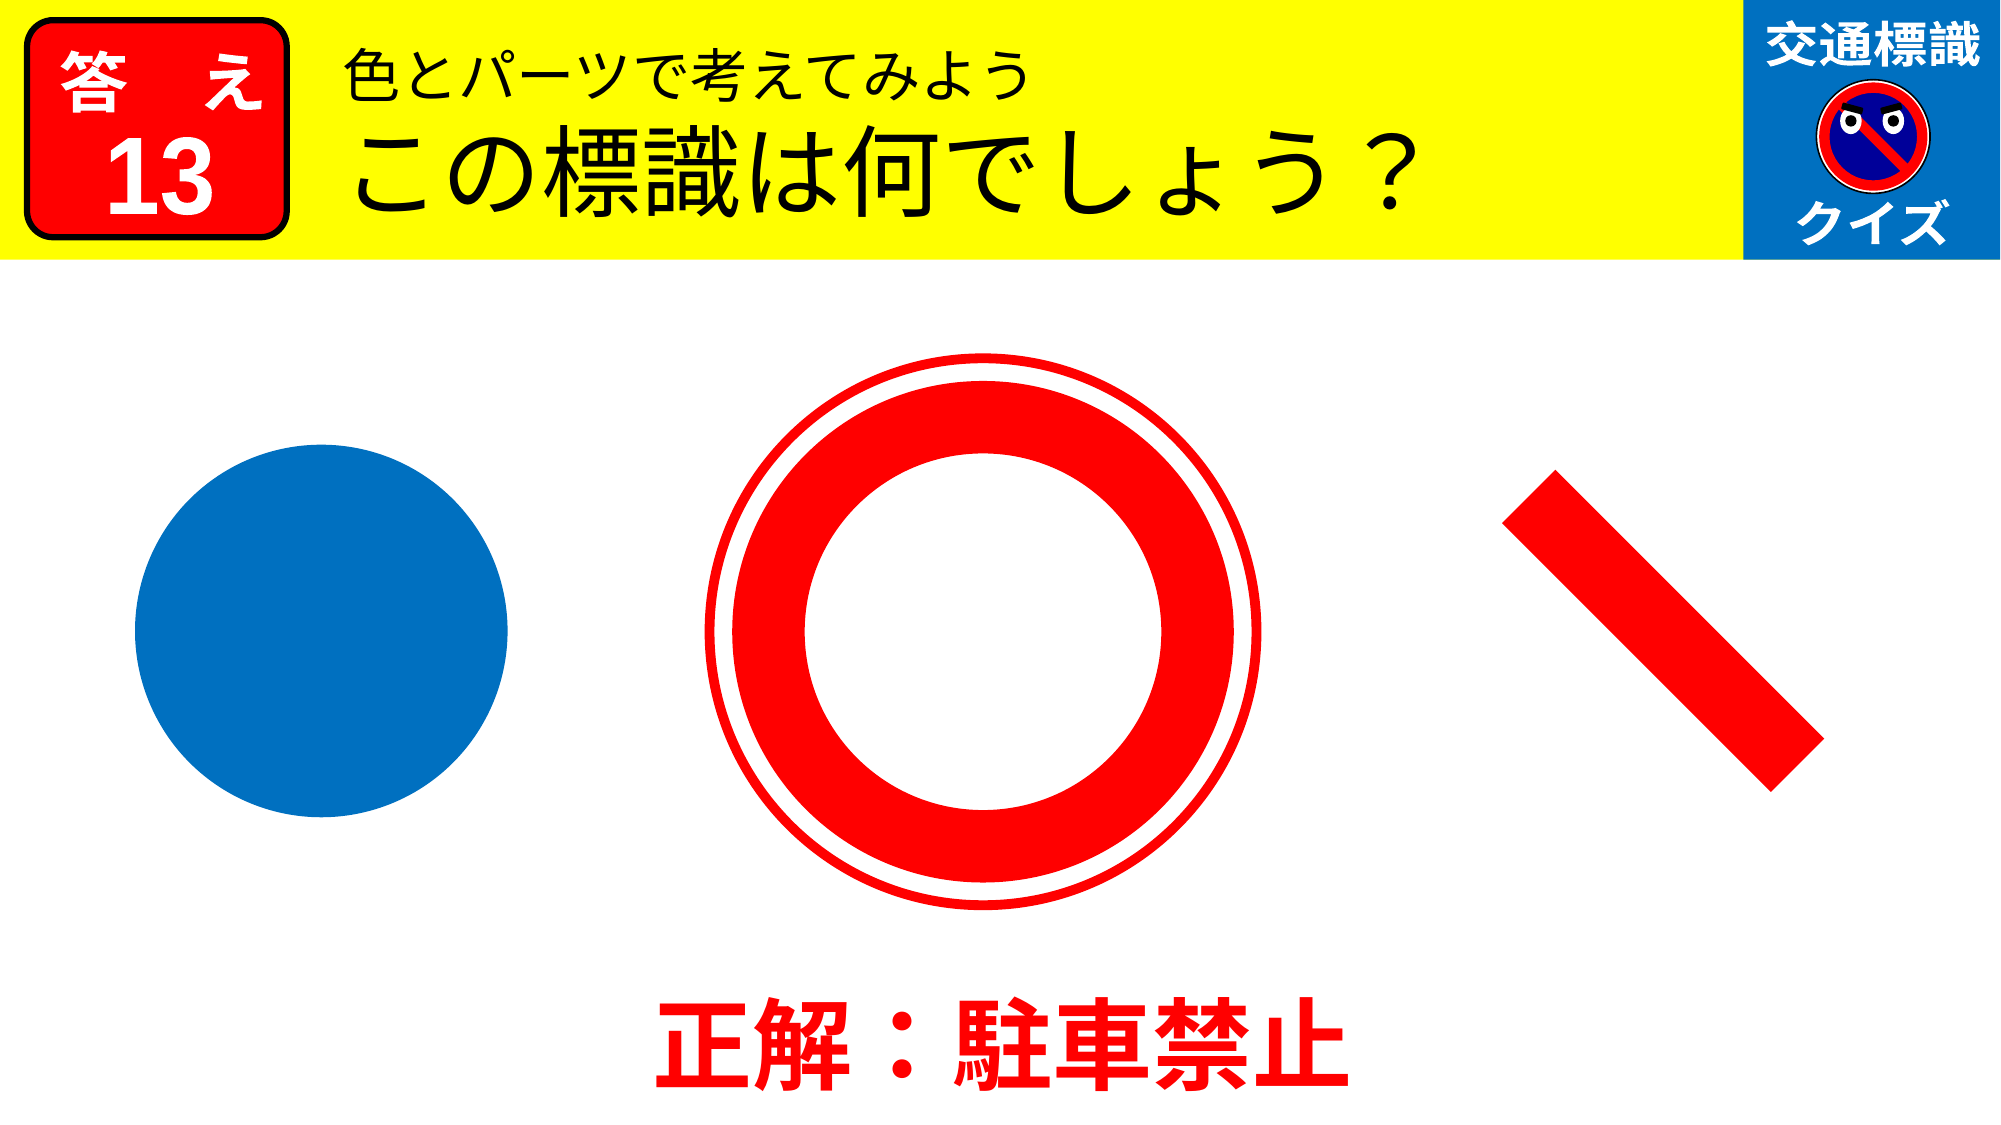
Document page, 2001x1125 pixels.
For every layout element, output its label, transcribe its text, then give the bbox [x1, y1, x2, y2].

text_box 正解：駐車禁止 [637, 975, 1368, 1110]
text_box 色とパーツで考えてみよう [327, 32, 1052, 117]
text_box [1502, 469, 1825, 792]
text_box [704, 353, 1262, 911]
text_box [135, 444, 508, 818]
text_box この標識は何でしょう？ [326, 101, 1457, 237]
